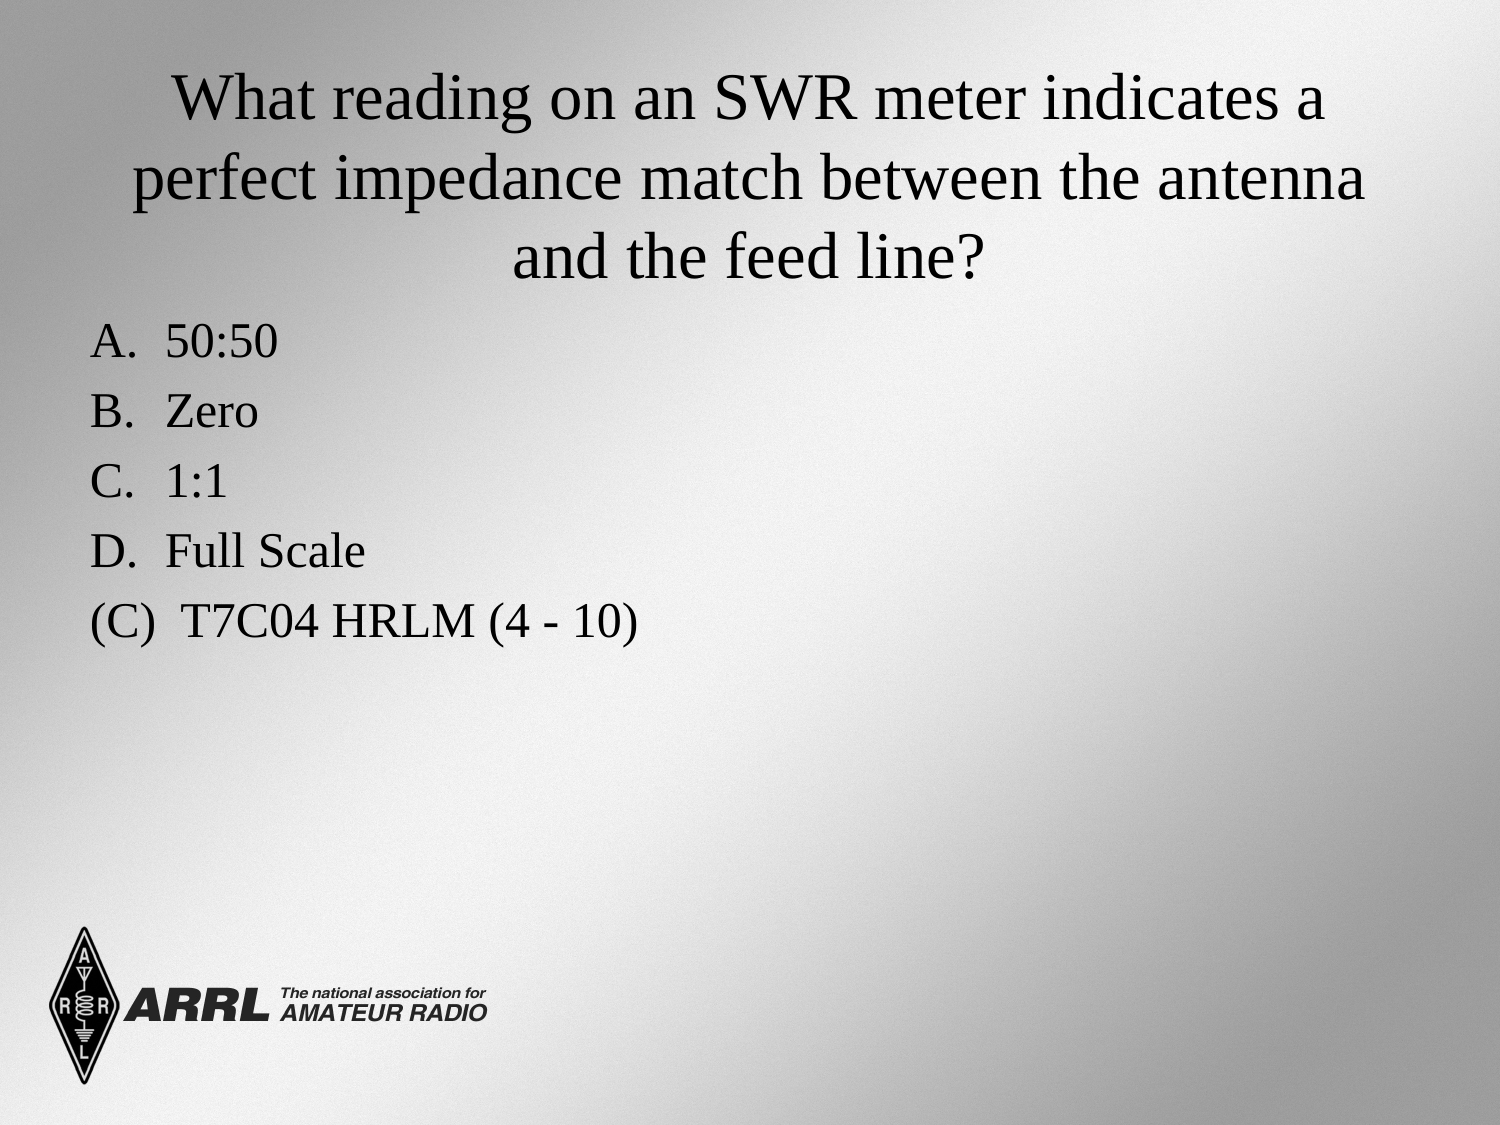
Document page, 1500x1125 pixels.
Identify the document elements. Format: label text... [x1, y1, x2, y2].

title What reading on an SWR meter indicates a perfect impedance match between the antenna and the feed line? [75, 45, 1425, 233]
picture [0, 0, 1500, 1125]
list 50:50 Zero 1:1 Full Scale (C) T7C04 HRLM (4 - 10) [75, 299, 1425, 1005]
